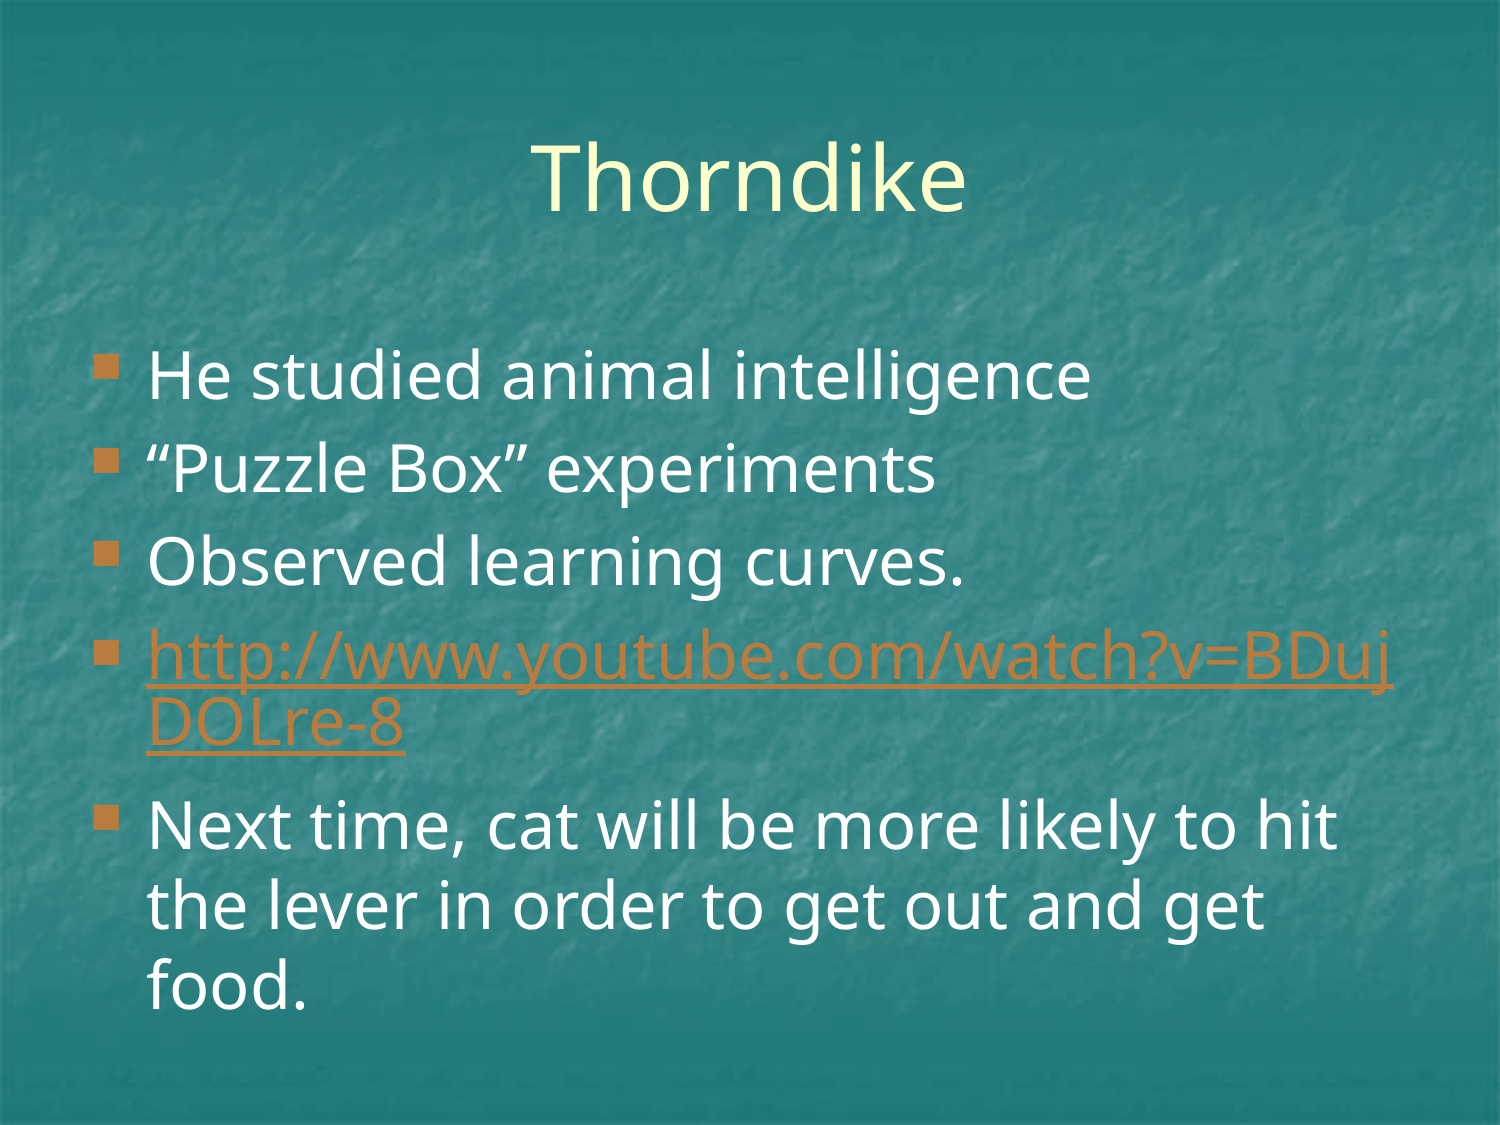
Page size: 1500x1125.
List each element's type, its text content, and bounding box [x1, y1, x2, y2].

list He studied animal intelligence “Puzzle Box” experiments Observed learning curves. http://www.youtube.com/watch?v=BDujDOLre-8 Next time, cat will be more likely to hit the lever in order to get out and get food. [74, 324, 1426, 1001]
title Thorndike [74, 62, 1426, 288]
